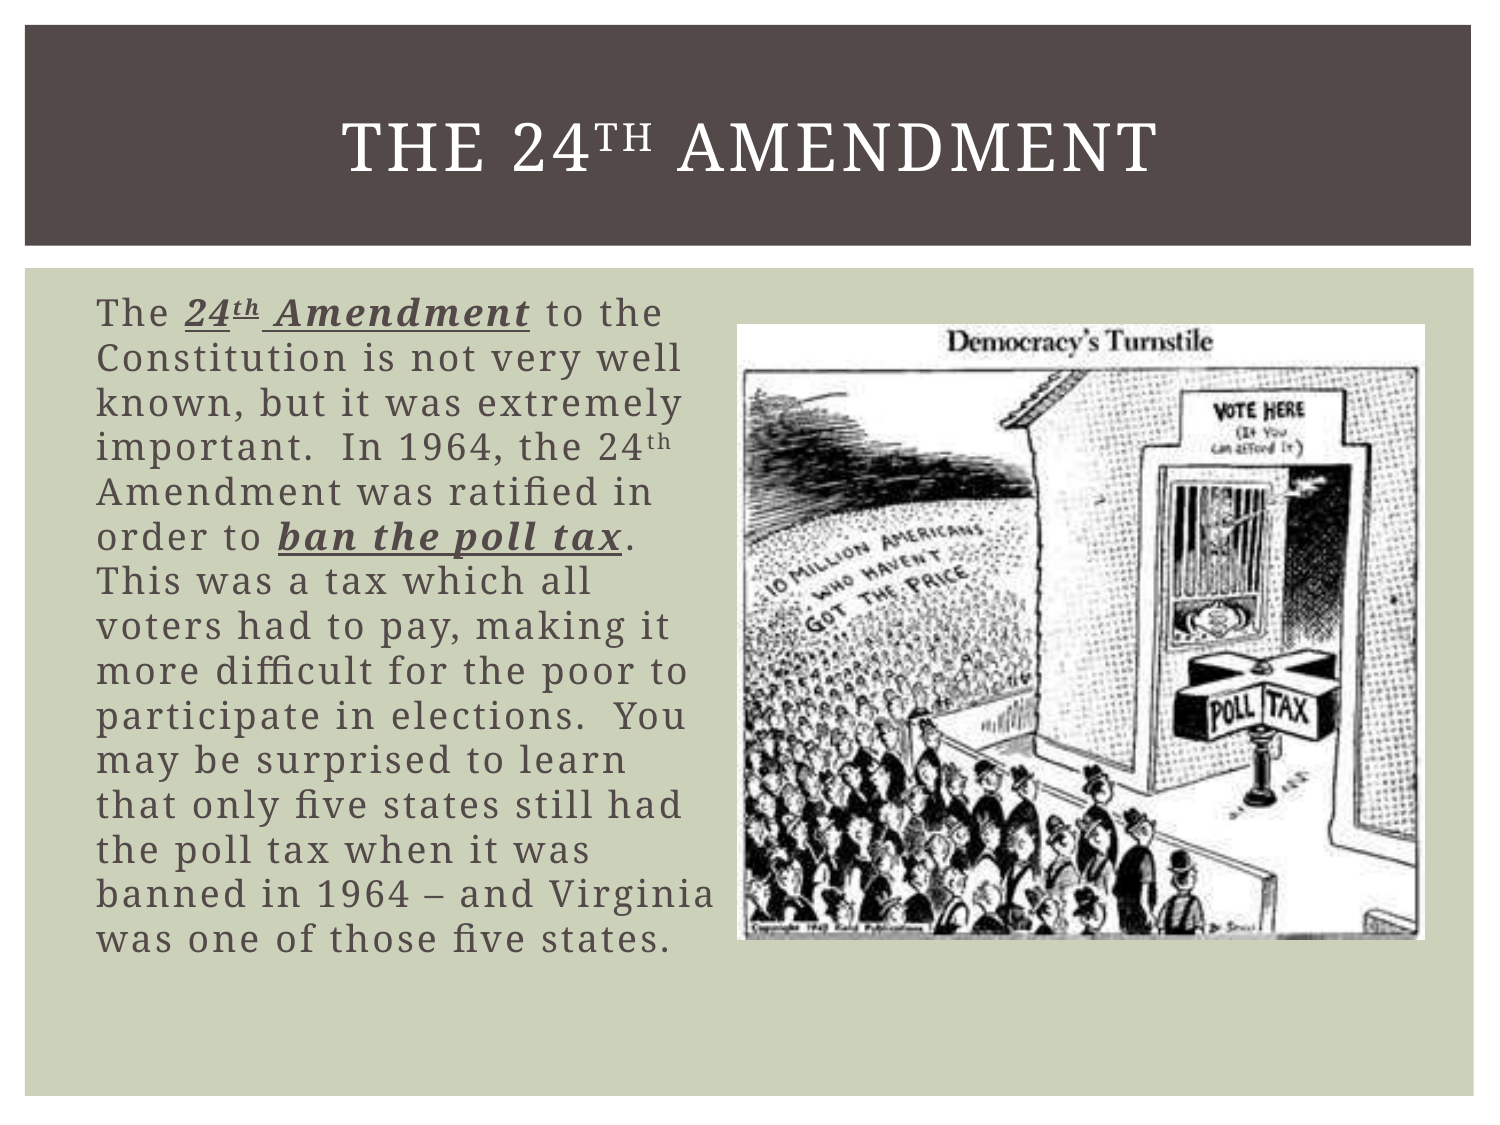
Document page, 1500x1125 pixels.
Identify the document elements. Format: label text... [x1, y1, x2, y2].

list The 24th Amendment to the Constitution is not very well known, but it was extremely important. In 1964, the 24th Amendment was ratified in order to ban the poll tax. This was a tax which all voters had to pay, making it more difficult for the poor to participate in elections. You may be surprised to learn that only five states still had the poll tax when it was banned in 1964 – and Virginia was one of those five states. [75, 281, 738, 1005]
title The 24th amendment [62, 58, 1438, 232]
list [737, 324, 1426, 940]
